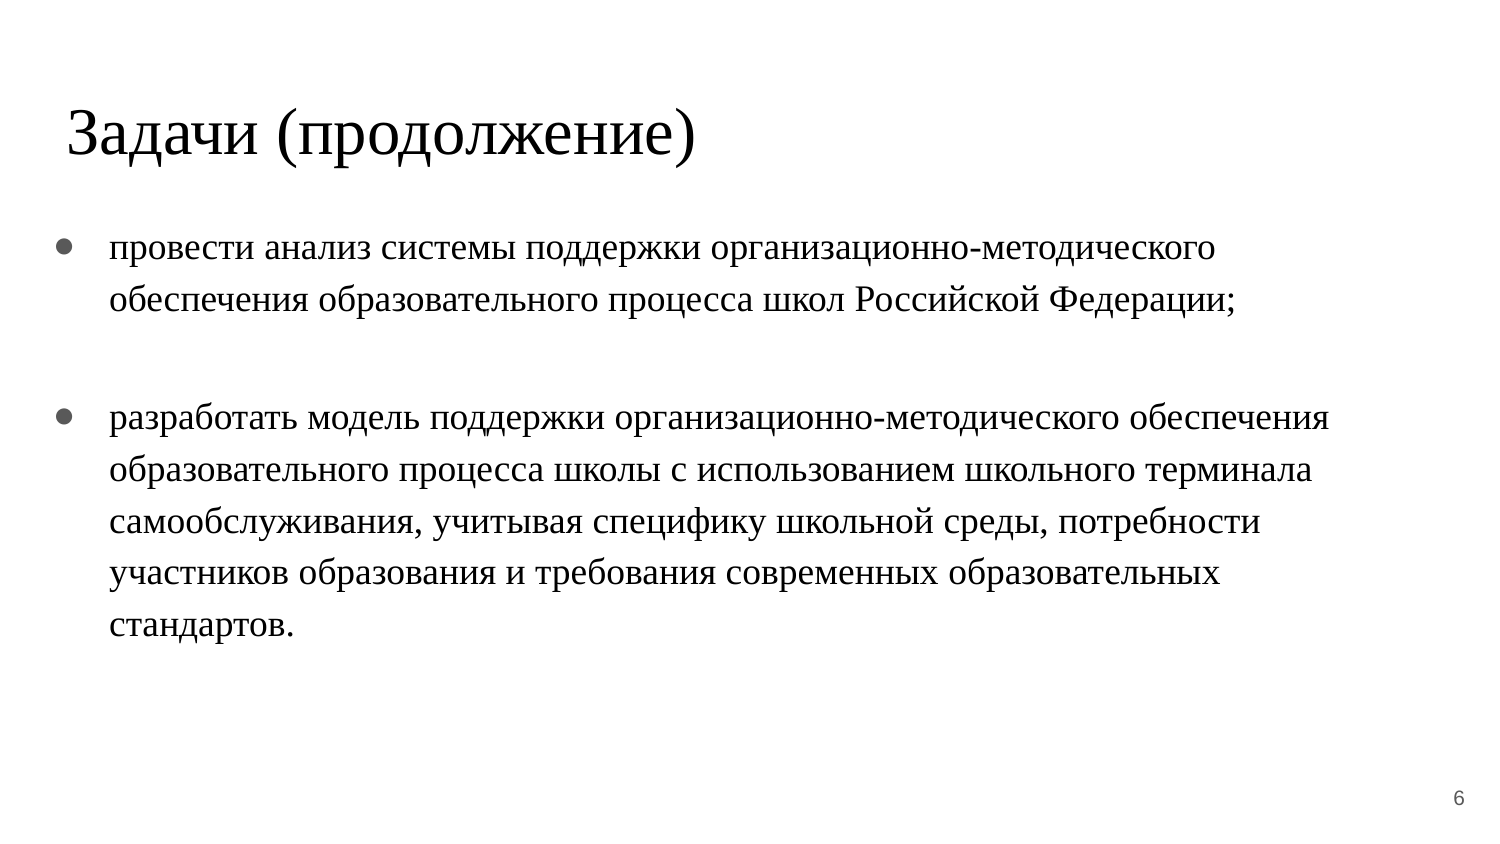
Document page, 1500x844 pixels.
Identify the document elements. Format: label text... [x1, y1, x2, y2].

slide_number 6 [1389, 764, 1480, 830]
title Задачи (продолжение) [51, 72, 1449, 167]
list провести анализ системы поддержки организационно-методического обеспечения образовательного процесса школ Российской Федерации; разработать модель поддержки организационно-методического обеспечения образовательного процесса школы с использованием школьного терминала самообслуживания, учитывая специфику школьной среды, потребности участников образования и требования современных образовательных стандартов. [37, 200, 1404, 797]
